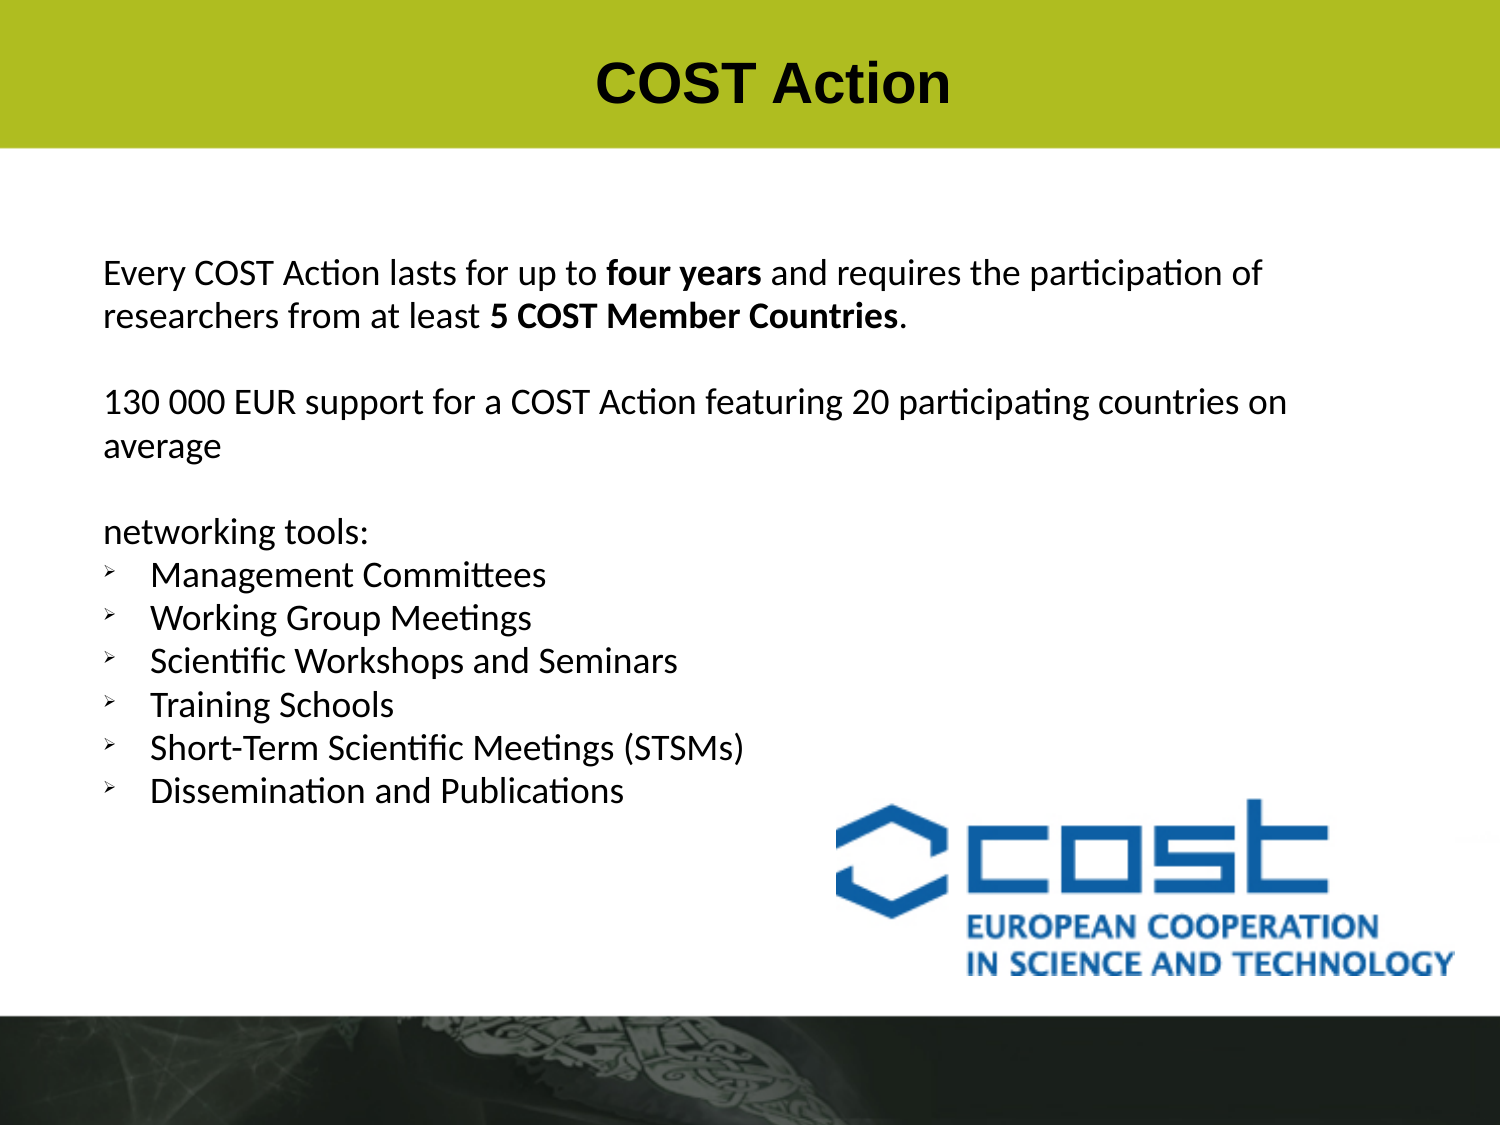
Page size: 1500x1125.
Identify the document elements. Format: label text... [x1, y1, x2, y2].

picture [0, 0, 1500, 1125]
text_box COST Action [581, 42, 1093, 125]
text_box Every COST Action lasts for up to four years and requires the participation of researchers from at least 5 COST Member Countries. 130 000 EUR support for a COST Action featuring 20 participating countries on average networking tools: Management Committees Working Group Meetings Scientific Workshops and Seminars Training Schools Short-Term Scientific Meetings (STSMs) Dissemination and Publications [88, 243, 1388, 820]
